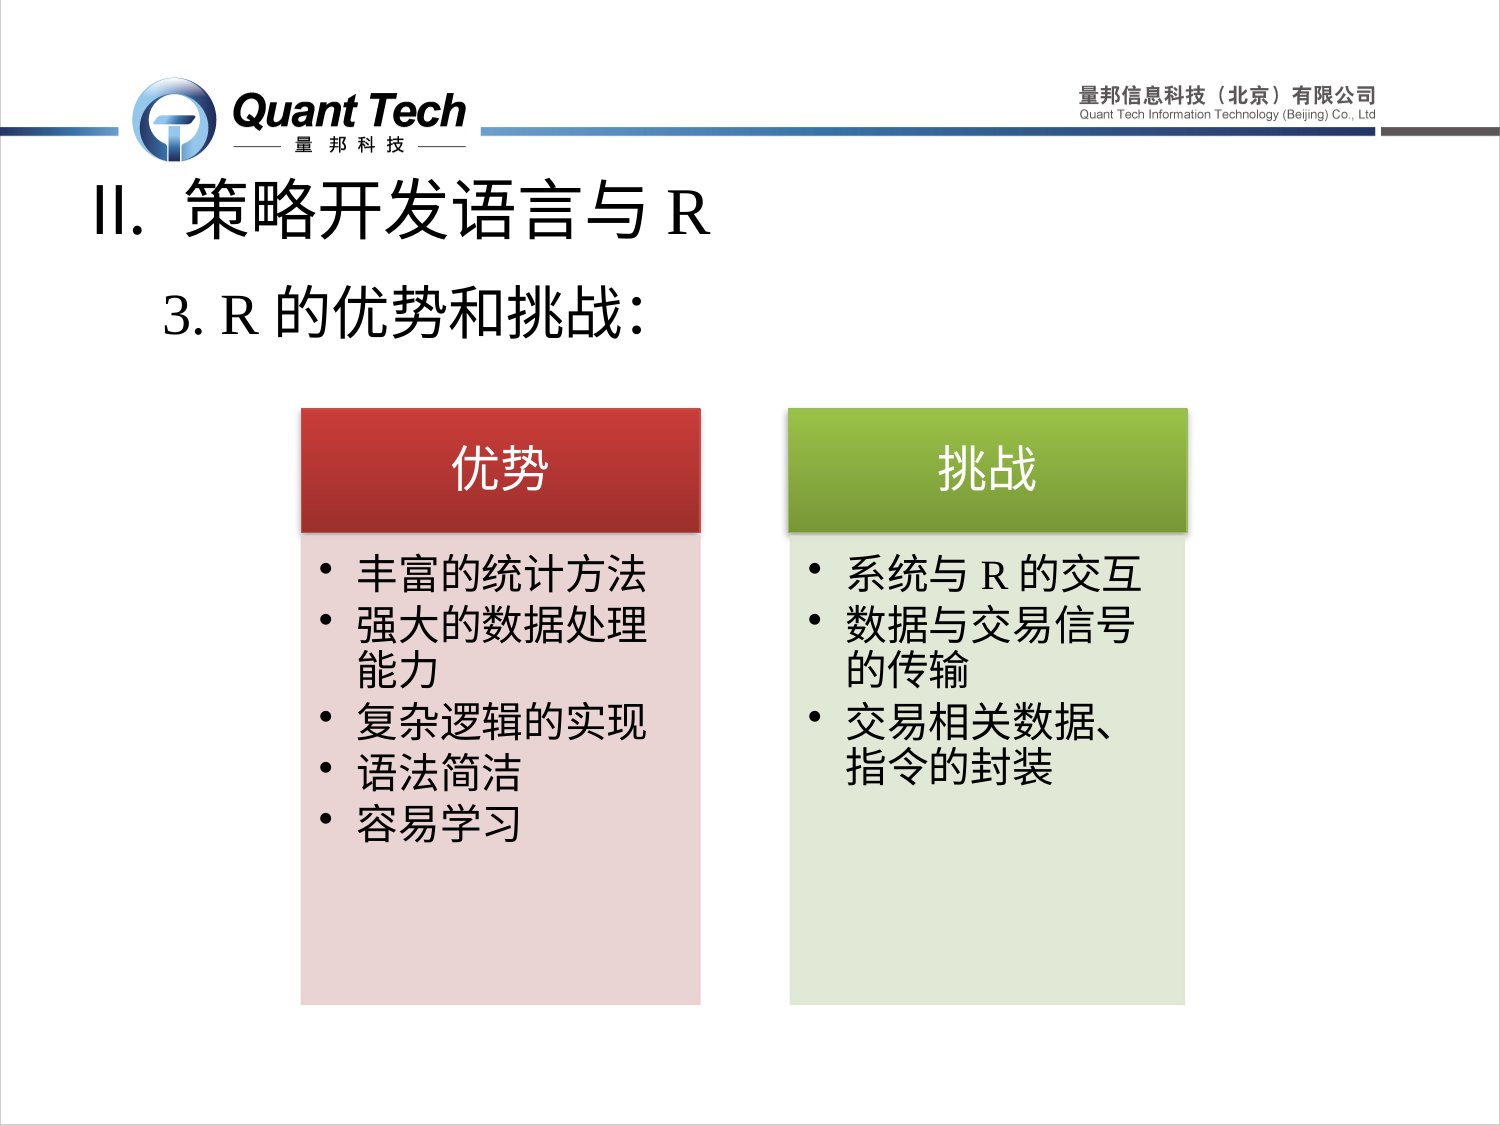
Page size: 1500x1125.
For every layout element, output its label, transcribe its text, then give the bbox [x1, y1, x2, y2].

picture [0, 0, 1500, 1125]
title 策略开发语言与R [75, 160, 1425, 256]
list 3. R的优势和挑战： [147, 268, 1376, 409]
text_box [300, 373, 1188, 1041]
